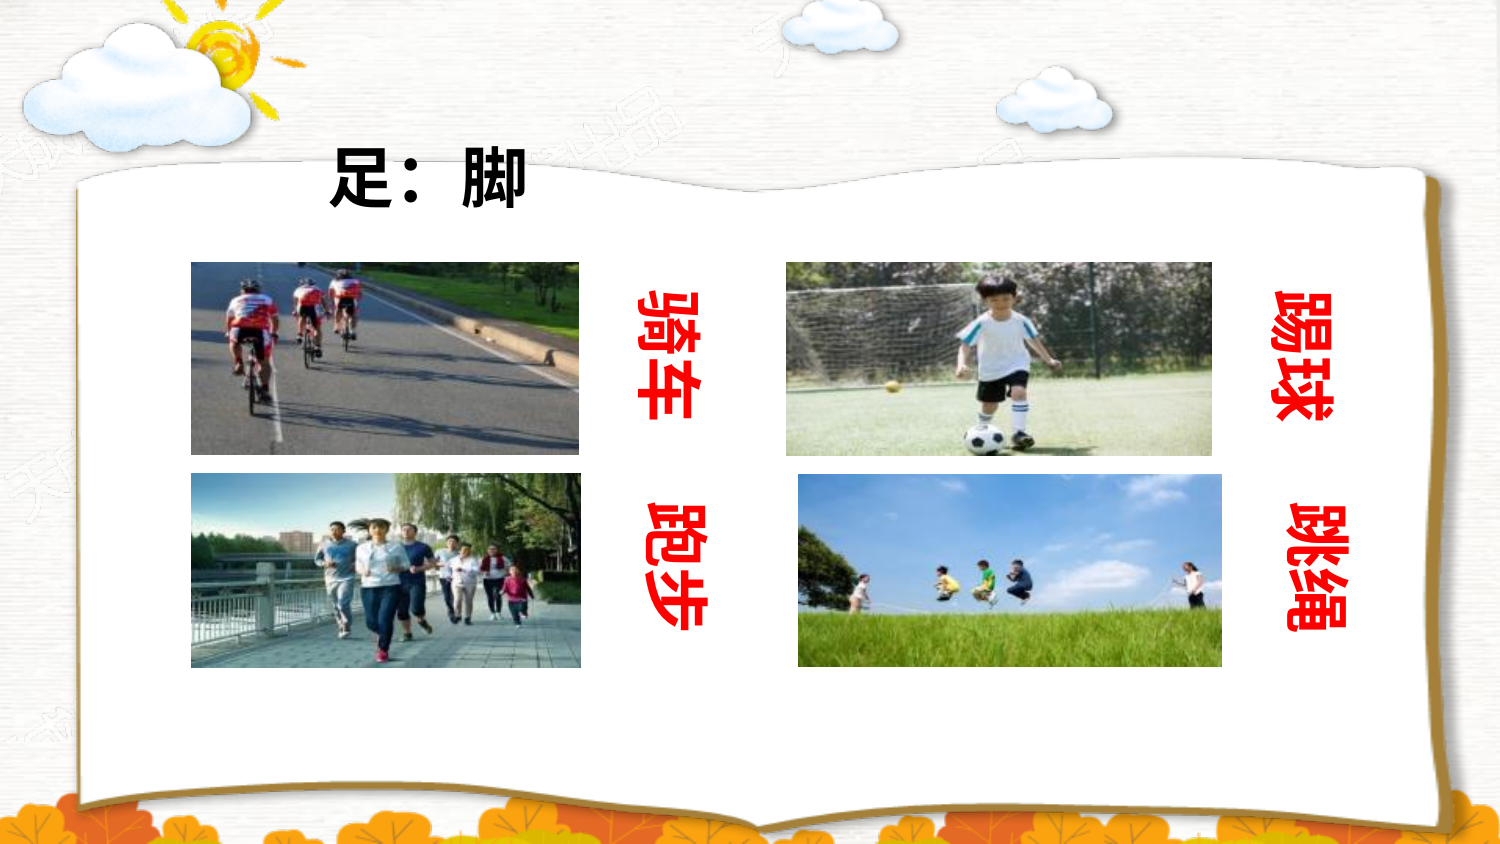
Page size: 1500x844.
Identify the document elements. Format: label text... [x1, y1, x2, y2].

text_box 跳绳 [1254, 486, 1391, 655]
text_box 骑车 [607, 274, 743, 443]
text_box 足：脚 [312, 128, 680, 224]
text_box 踢球 [1240, 274, 1376, 443]
picture [0, 0, 1500, 844]
text_box 跑步 [614, 486, 750, 655]
